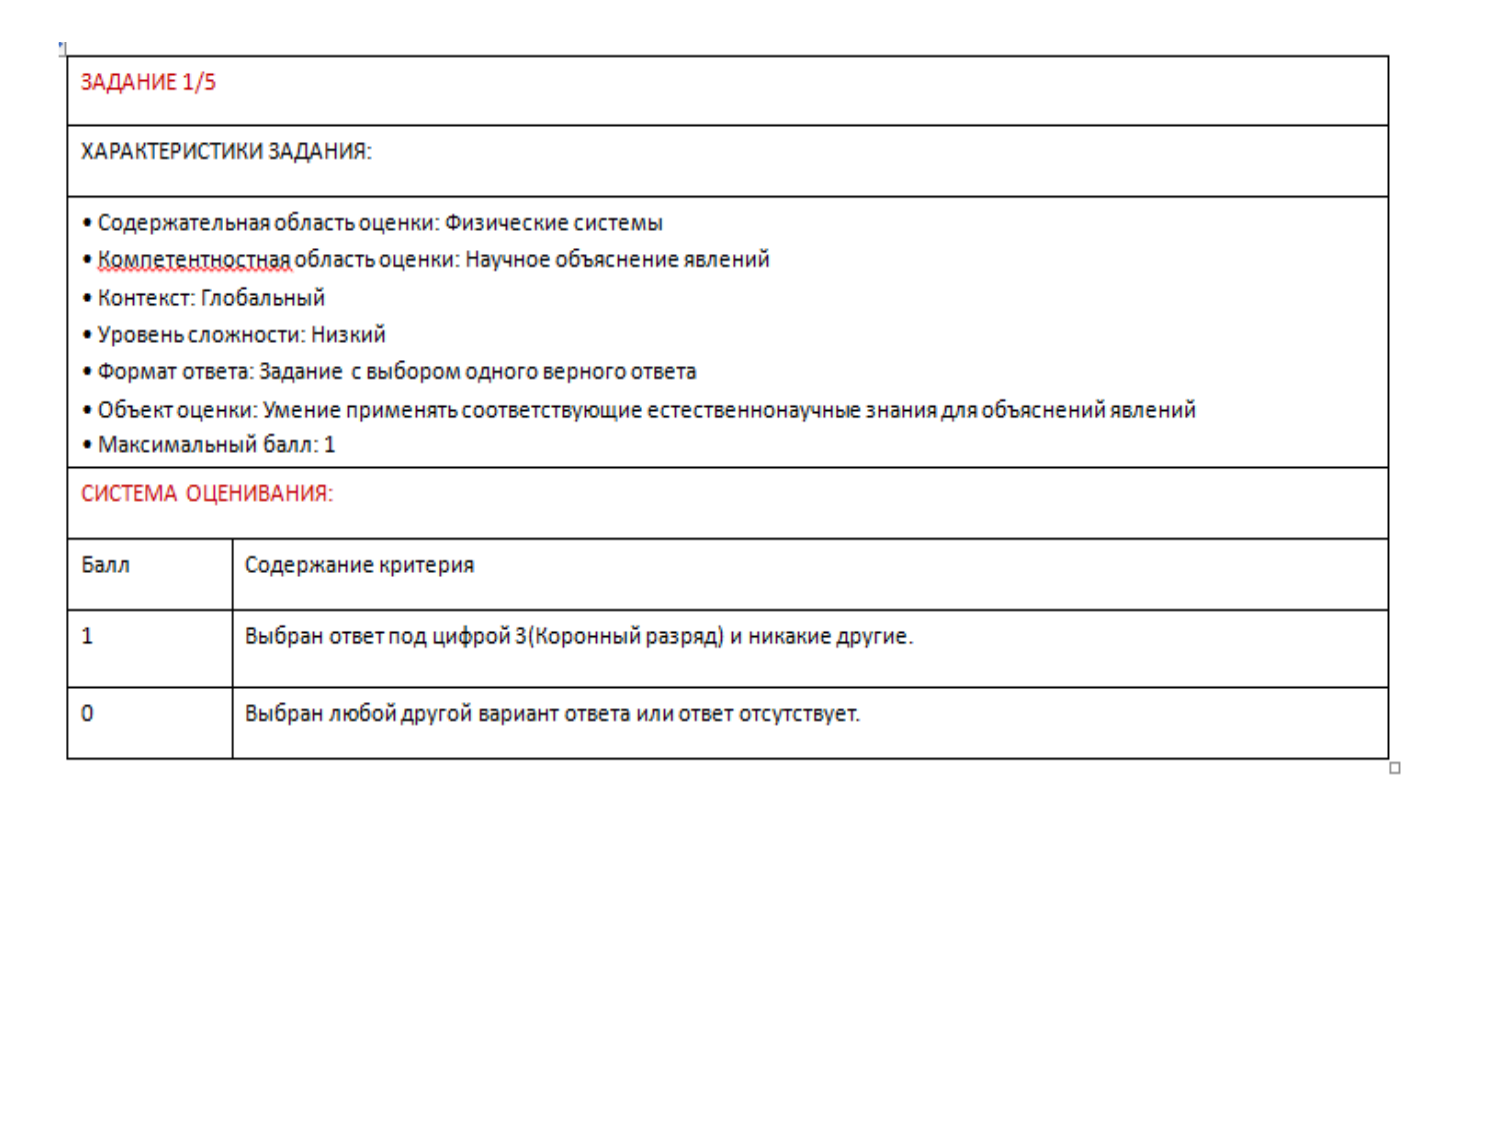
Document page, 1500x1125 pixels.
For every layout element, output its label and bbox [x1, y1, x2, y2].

list [58, 42, 1442, 971]
